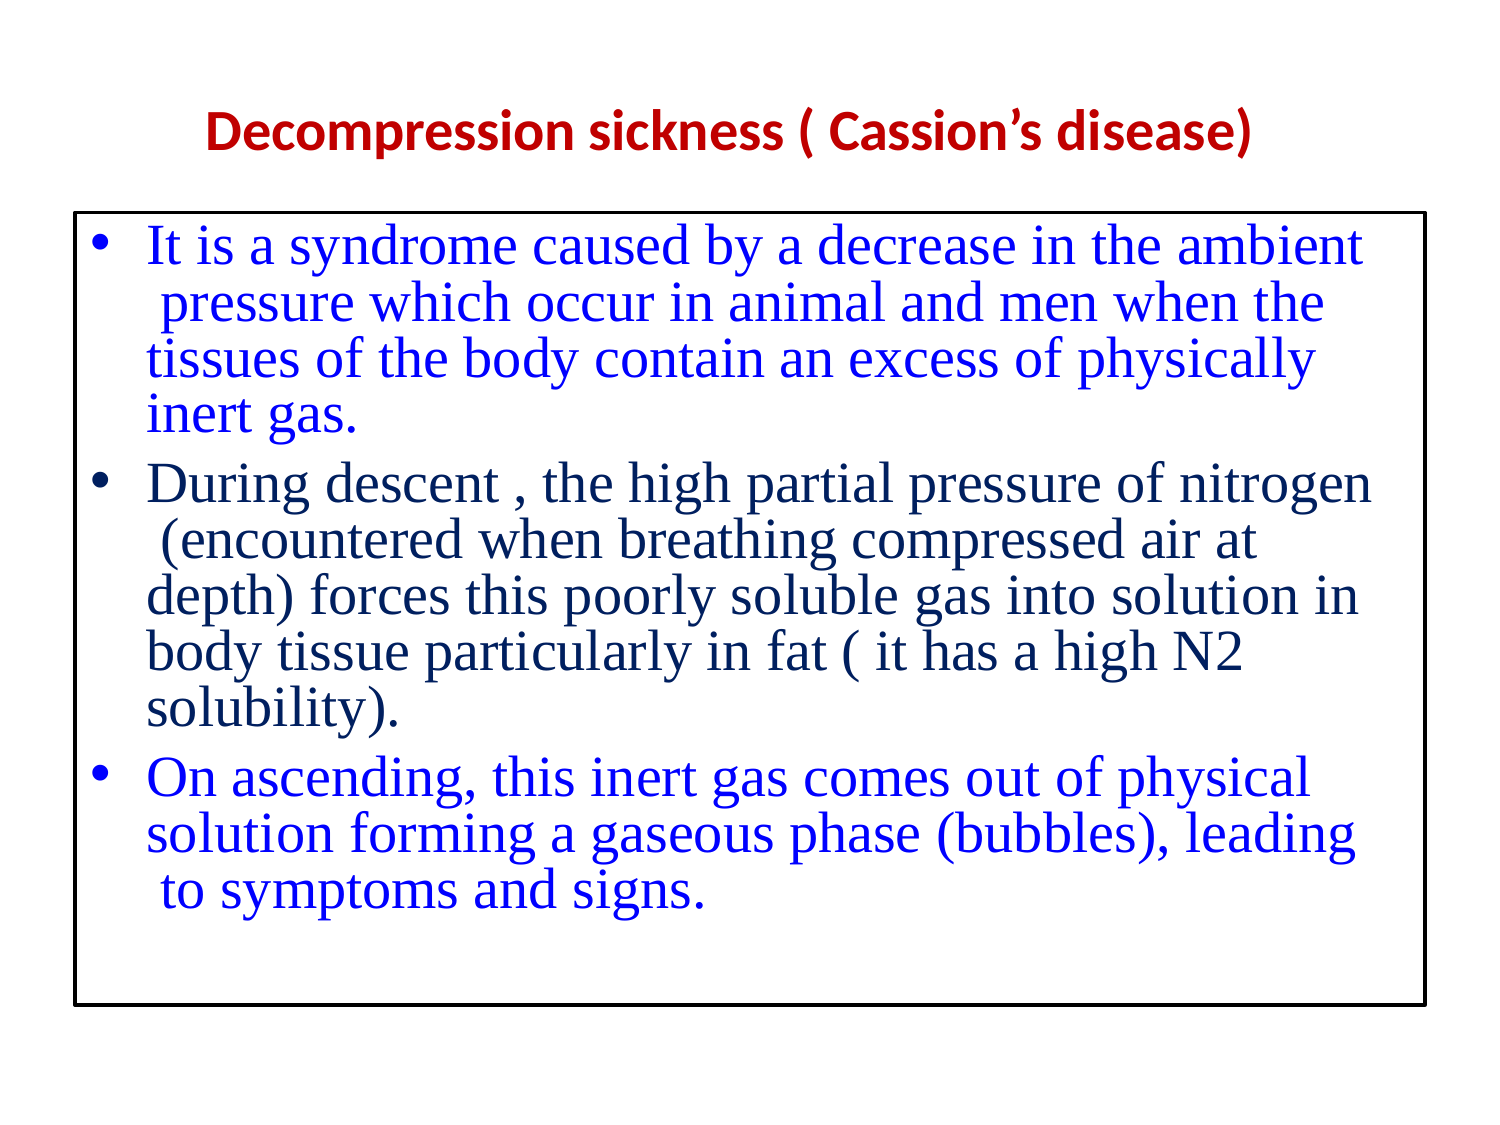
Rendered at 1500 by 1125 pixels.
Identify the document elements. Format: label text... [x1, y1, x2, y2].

text_box [74, 212, 1425, 1005]
text_box Decompression sickness ( Cassion’s disease) It is a syndrome caused by a decrease in the ambient pressure which occur in animal and men when the tissues of the body contain an excess of physically inert gas. During descent , the high partial pressure of nitrogen (encountered when breathing compressed air at depth) forces this poorly soluble gas into solution in body tissue particularly in fat ( it has a high N2 solubility). On ascending, this inert gas comes out of physical solution forming a gaseous phase (bubbles), leading to symptoms and signs. [87, 92, 1381, 920]
